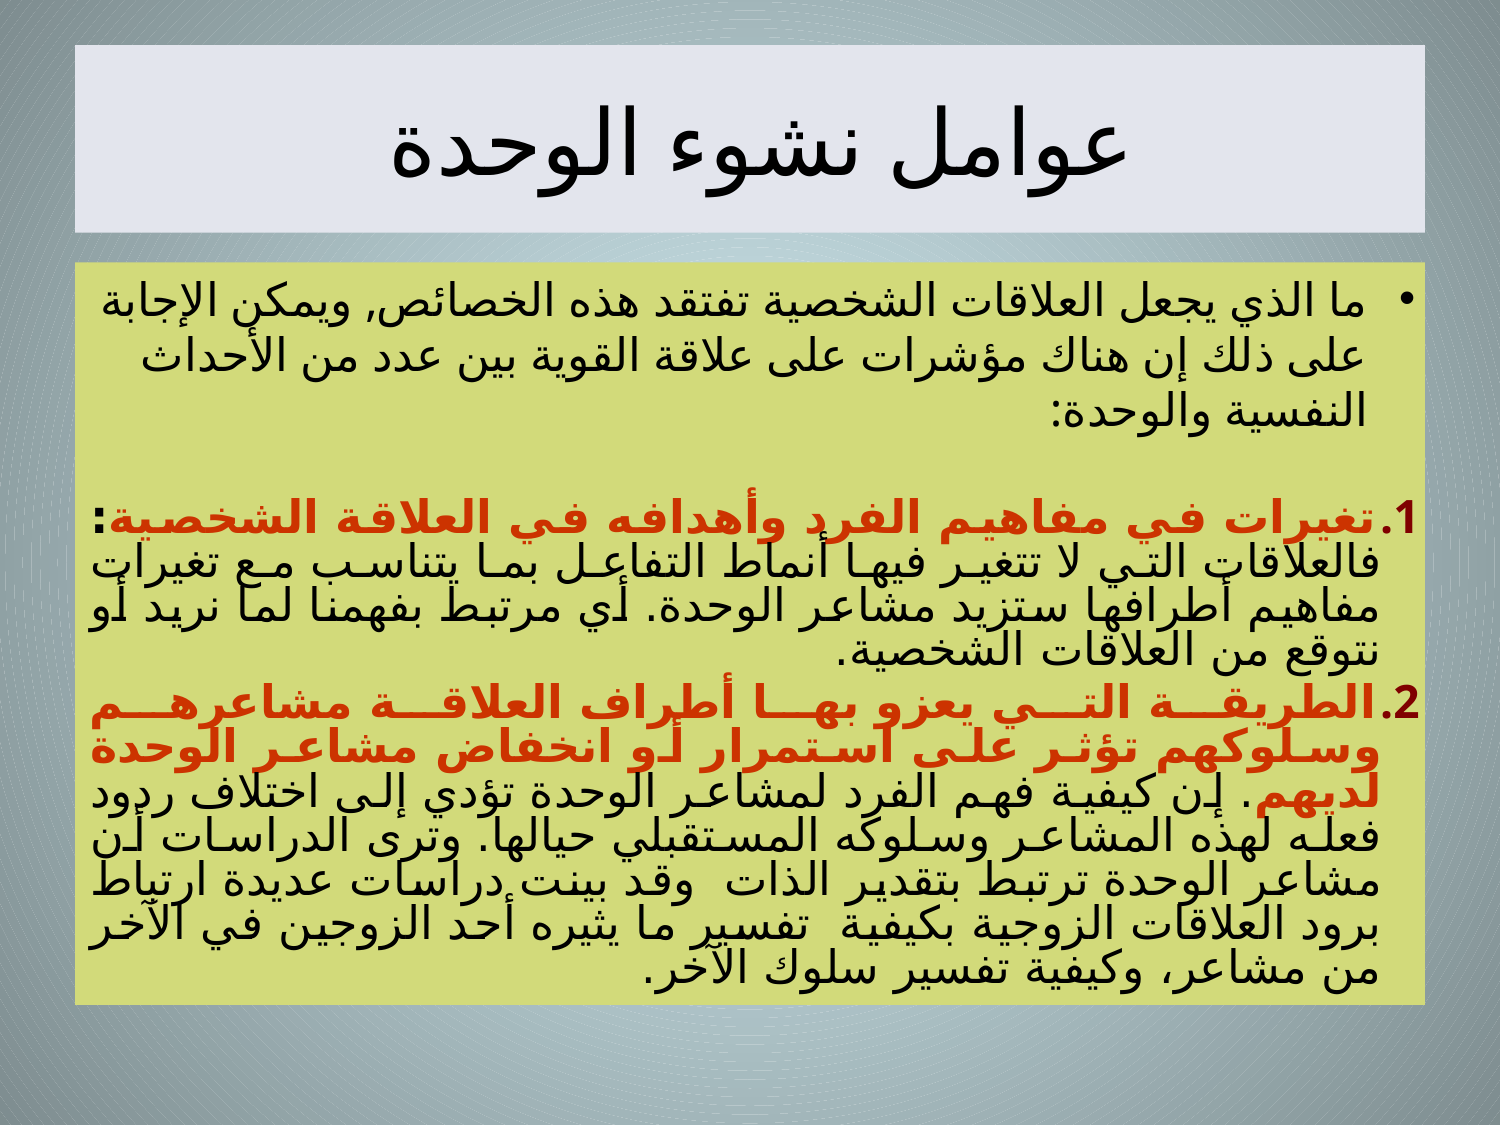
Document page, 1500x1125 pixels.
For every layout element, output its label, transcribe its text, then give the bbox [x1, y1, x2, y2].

list ما الذي يجعل العلاقات الشخصية تفتقد هذه الخصائص, ويمكن الإجابة على ذلك إن هناك مؤشرات على علاقة القوية بين عدد من الأحداث النفسية والوحدة: تغيرات في مفاهيم الفرد وأهدافه في العلاقة الشخصية: فالعلاقات التي لا تتغير فيها أنماط التفاعل بما يتناسب مع تغيرات مفاهيم أطرافها ستزيد مشاعر الوحدة. أي مرتبط بفهمنا لما نريد أو نتوقع من العلاقات الشخصية. الطريقة التي يعزو بها أطراف العلاقة مشاعرهم وسلوكهم تؤثر على استمرار أو انخفاض مشاعر الوحدة لديهم. إن كيفية فهم الفرد لمشاعر الوحدة تؤدي إلى اختلاف ردود فعله لهذه المشاعر وسلوكه المستقبلي حيالها. وترى الدراسات أن مشاعر الوحدة ترتبط بتقدير الذات وقد بينت دراسات عديدة ارتباط برود العلاقات الزوجية بكيفية تفسير ما يثيره أحد الزوجين في الآخر من مشاعر، وكيفية تفسير سلوك الآخر. [75, 262, 1425, 1005]
title عوامل نشوء الوحدة [75, 45, 1425, 233]
